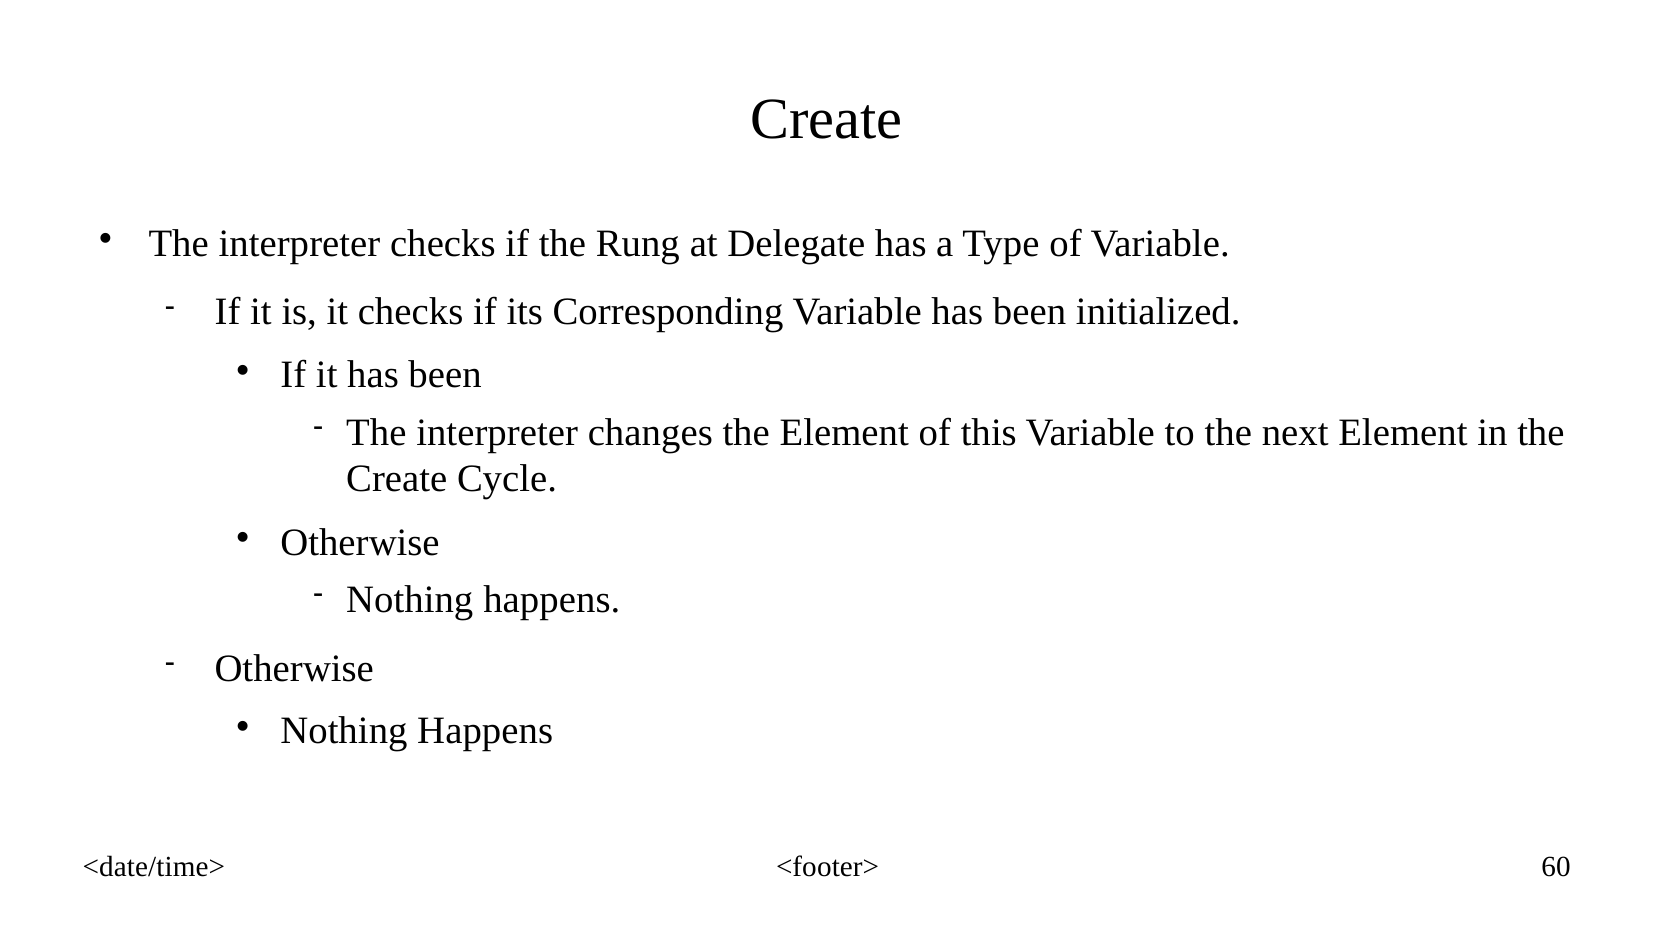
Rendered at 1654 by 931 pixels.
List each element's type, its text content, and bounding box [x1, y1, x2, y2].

text_box The interpreter checks if the Rung at Delegate has a Type of Variable. If it is, it checks if its Corresponding Variable has been initialized. If it has been The interpreter changes the Element of this Variable to the next Element in the Create Cycle. Otherwise Nothing happens. Otherwise Nothing Happens [82, 217, 1571, 757]
text_box Create [82, 37, 1571, 193]
